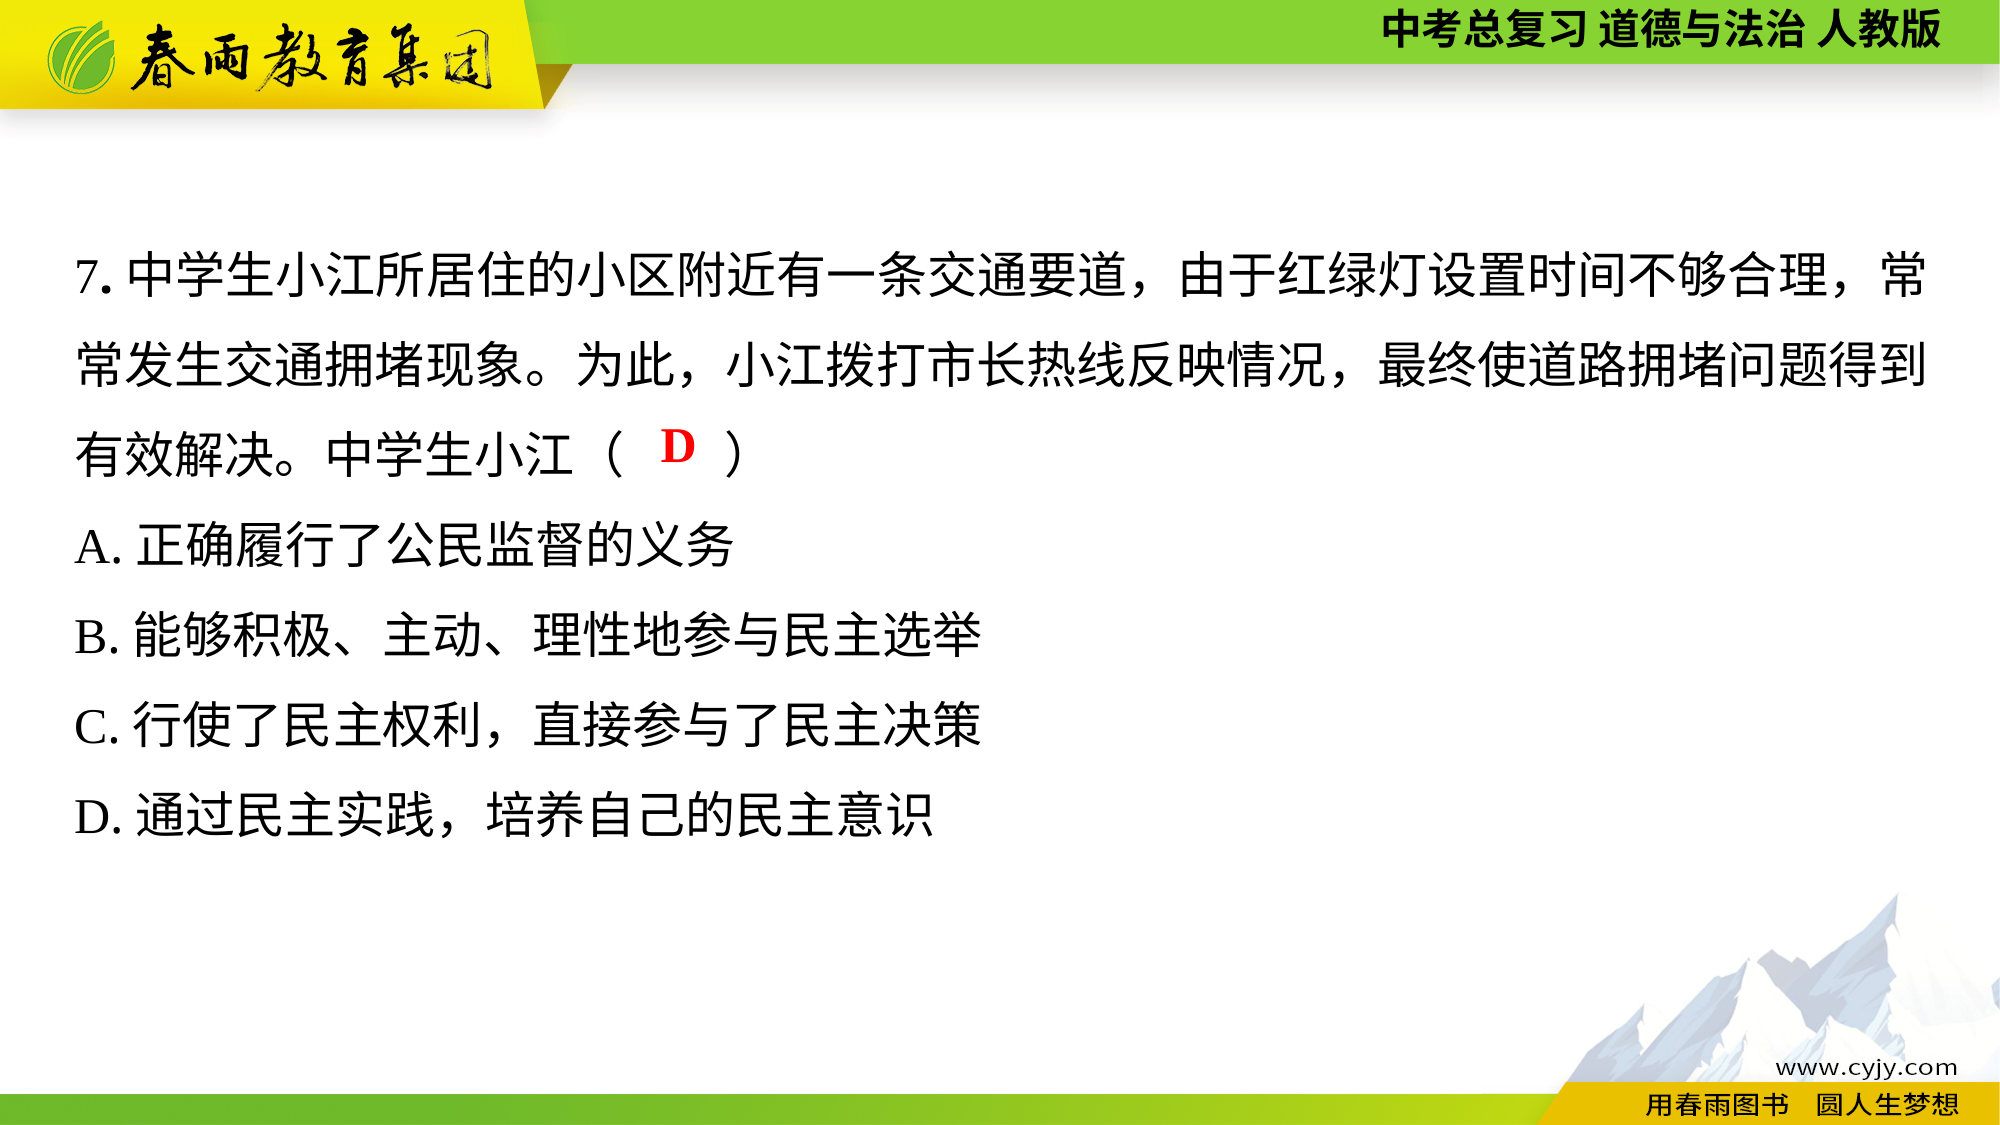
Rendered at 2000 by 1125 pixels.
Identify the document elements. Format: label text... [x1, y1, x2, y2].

list 7.中学生小江所居住的小区附近有一条交通要道，由于红绿灯设置时间不够合理，常常发生交通拥堵现象。为此，小江拨打市长热线反映情况，最终使道路拥堵问题得到有效解决。中学生小江（ ） A.正确履行了公民监督的义务 B.能够积极、主动、理性地参与民主选举 C.行使了民主权利，直接参与了民主决策 D.通过民主实践，培养自己的民主意识 [59, 206, 1944, 846]
text_box D [645, 404, 712, 480]
picture [0, 0, 2000, 1125]
